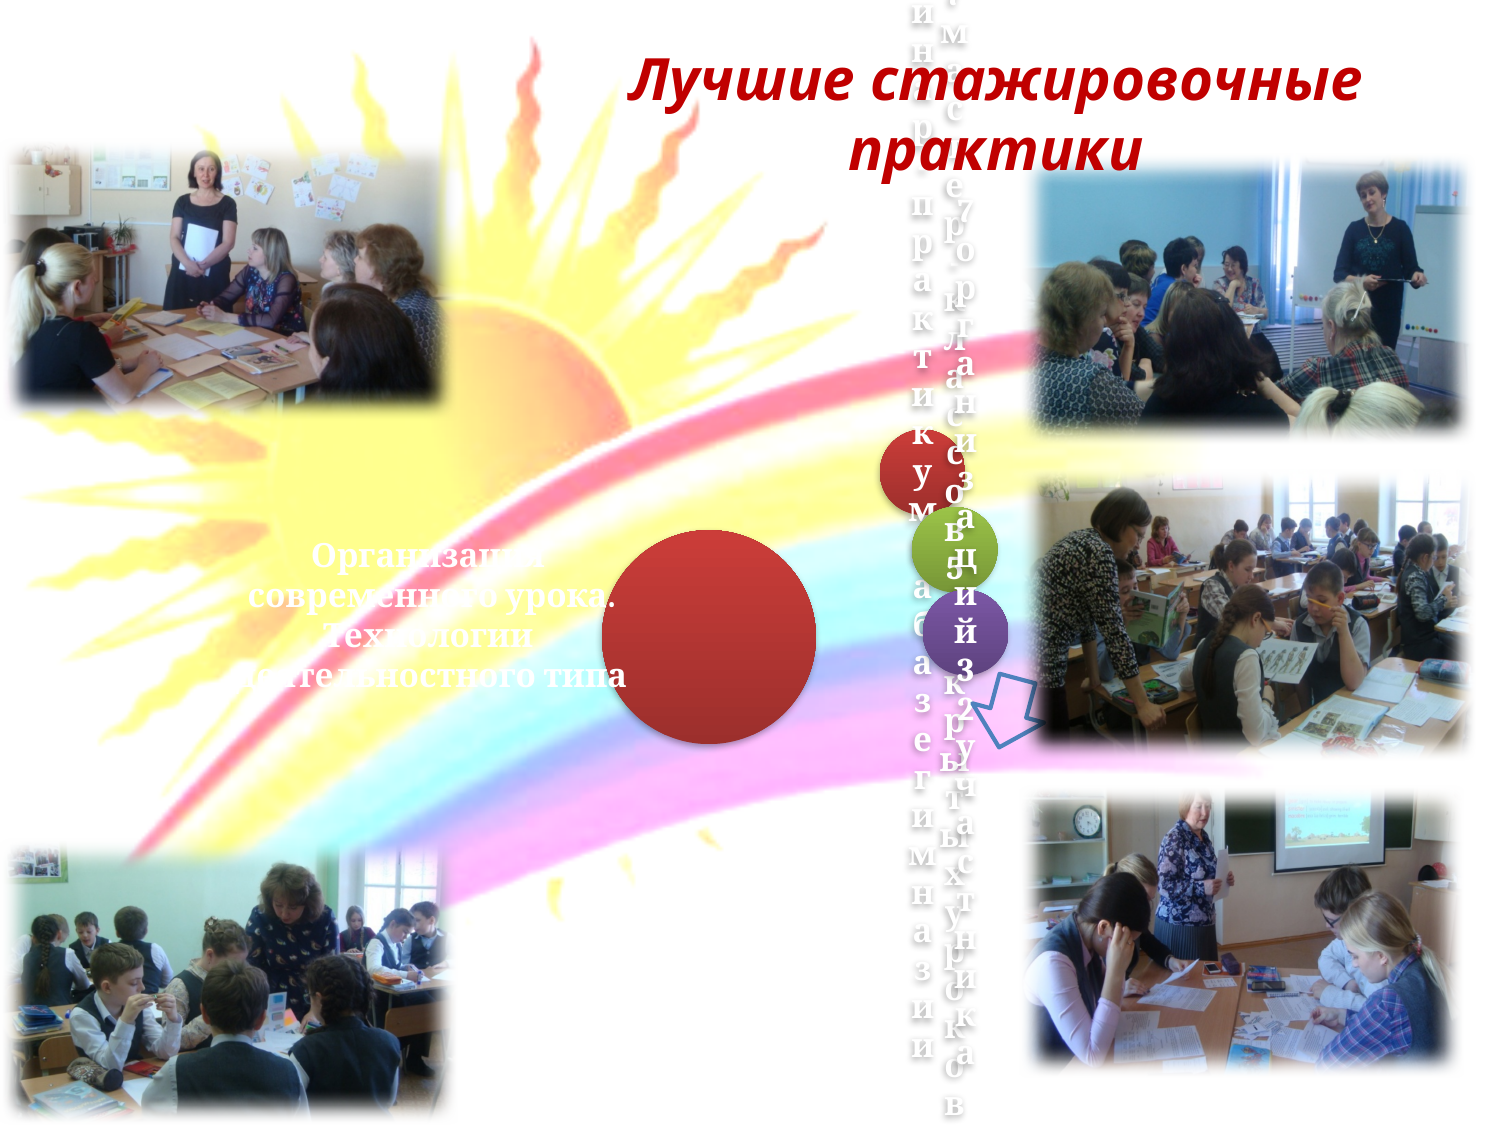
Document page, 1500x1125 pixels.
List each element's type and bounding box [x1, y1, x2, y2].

text_box [280, 187, 1137, 1079]
picture [0, 11, 1500, 1125]
